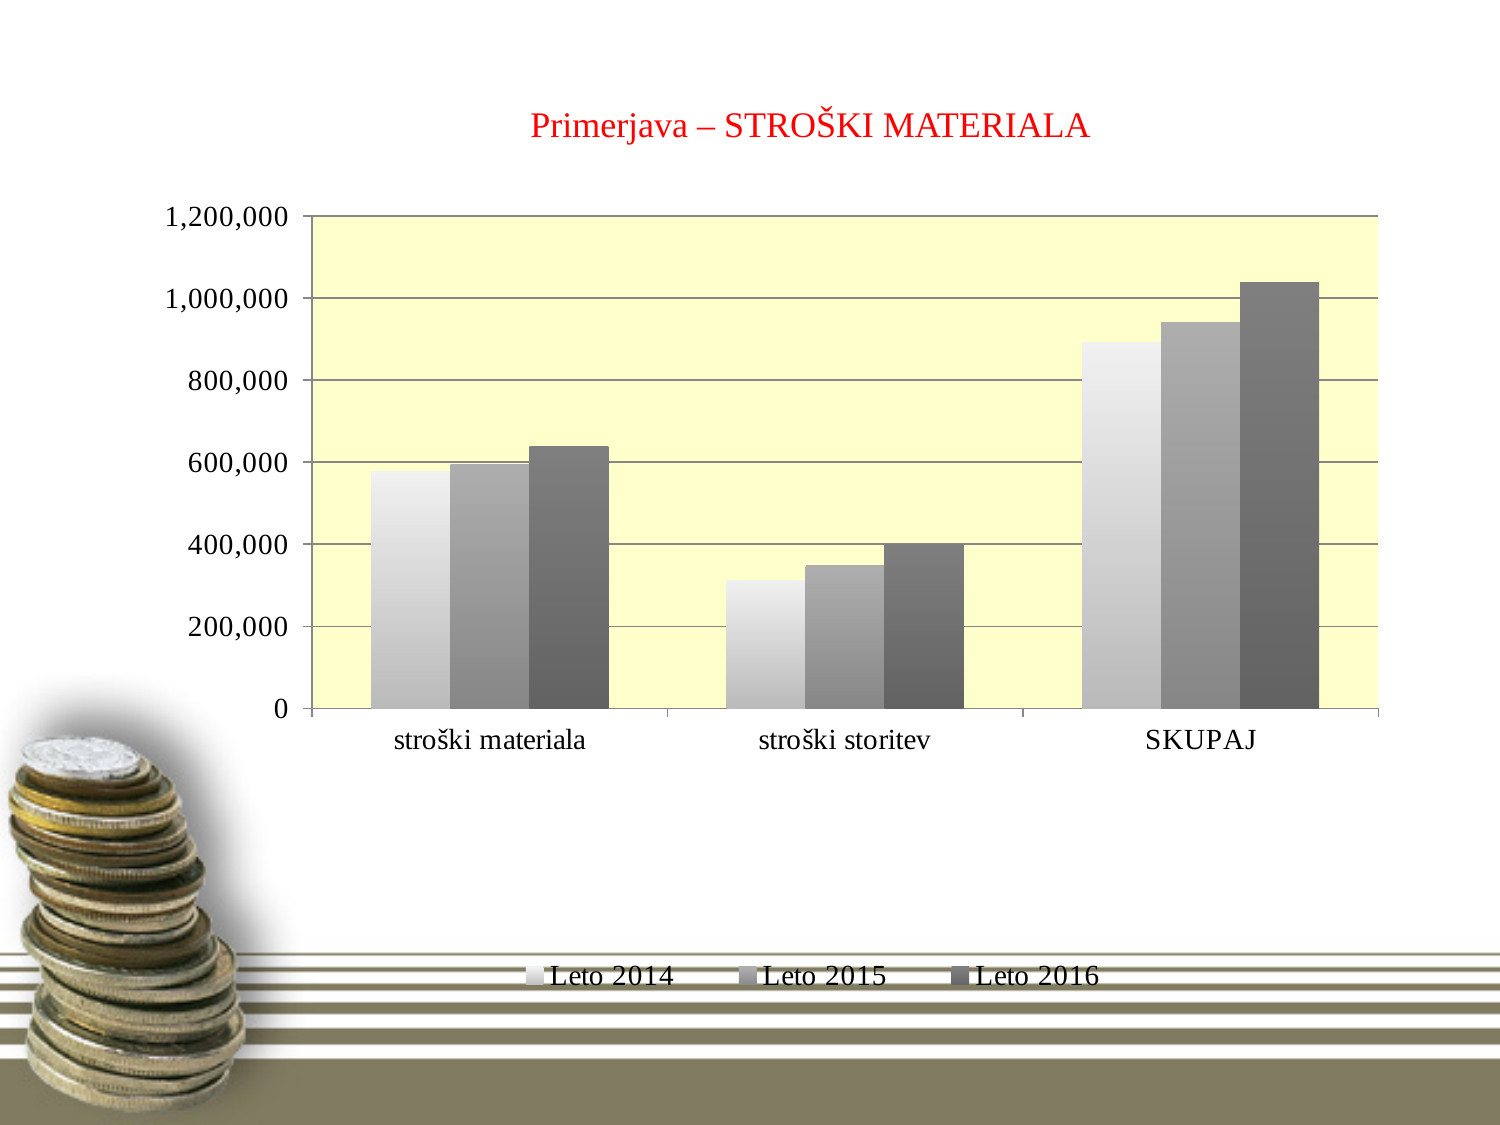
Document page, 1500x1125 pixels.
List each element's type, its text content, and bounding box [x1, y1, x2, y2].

chart [100, 136, 1460, 1005]
title Primerjava – STROŠKI MATERIALA [234, 93, 1388, 135]
picture [0, 0, 1500, 1125]
